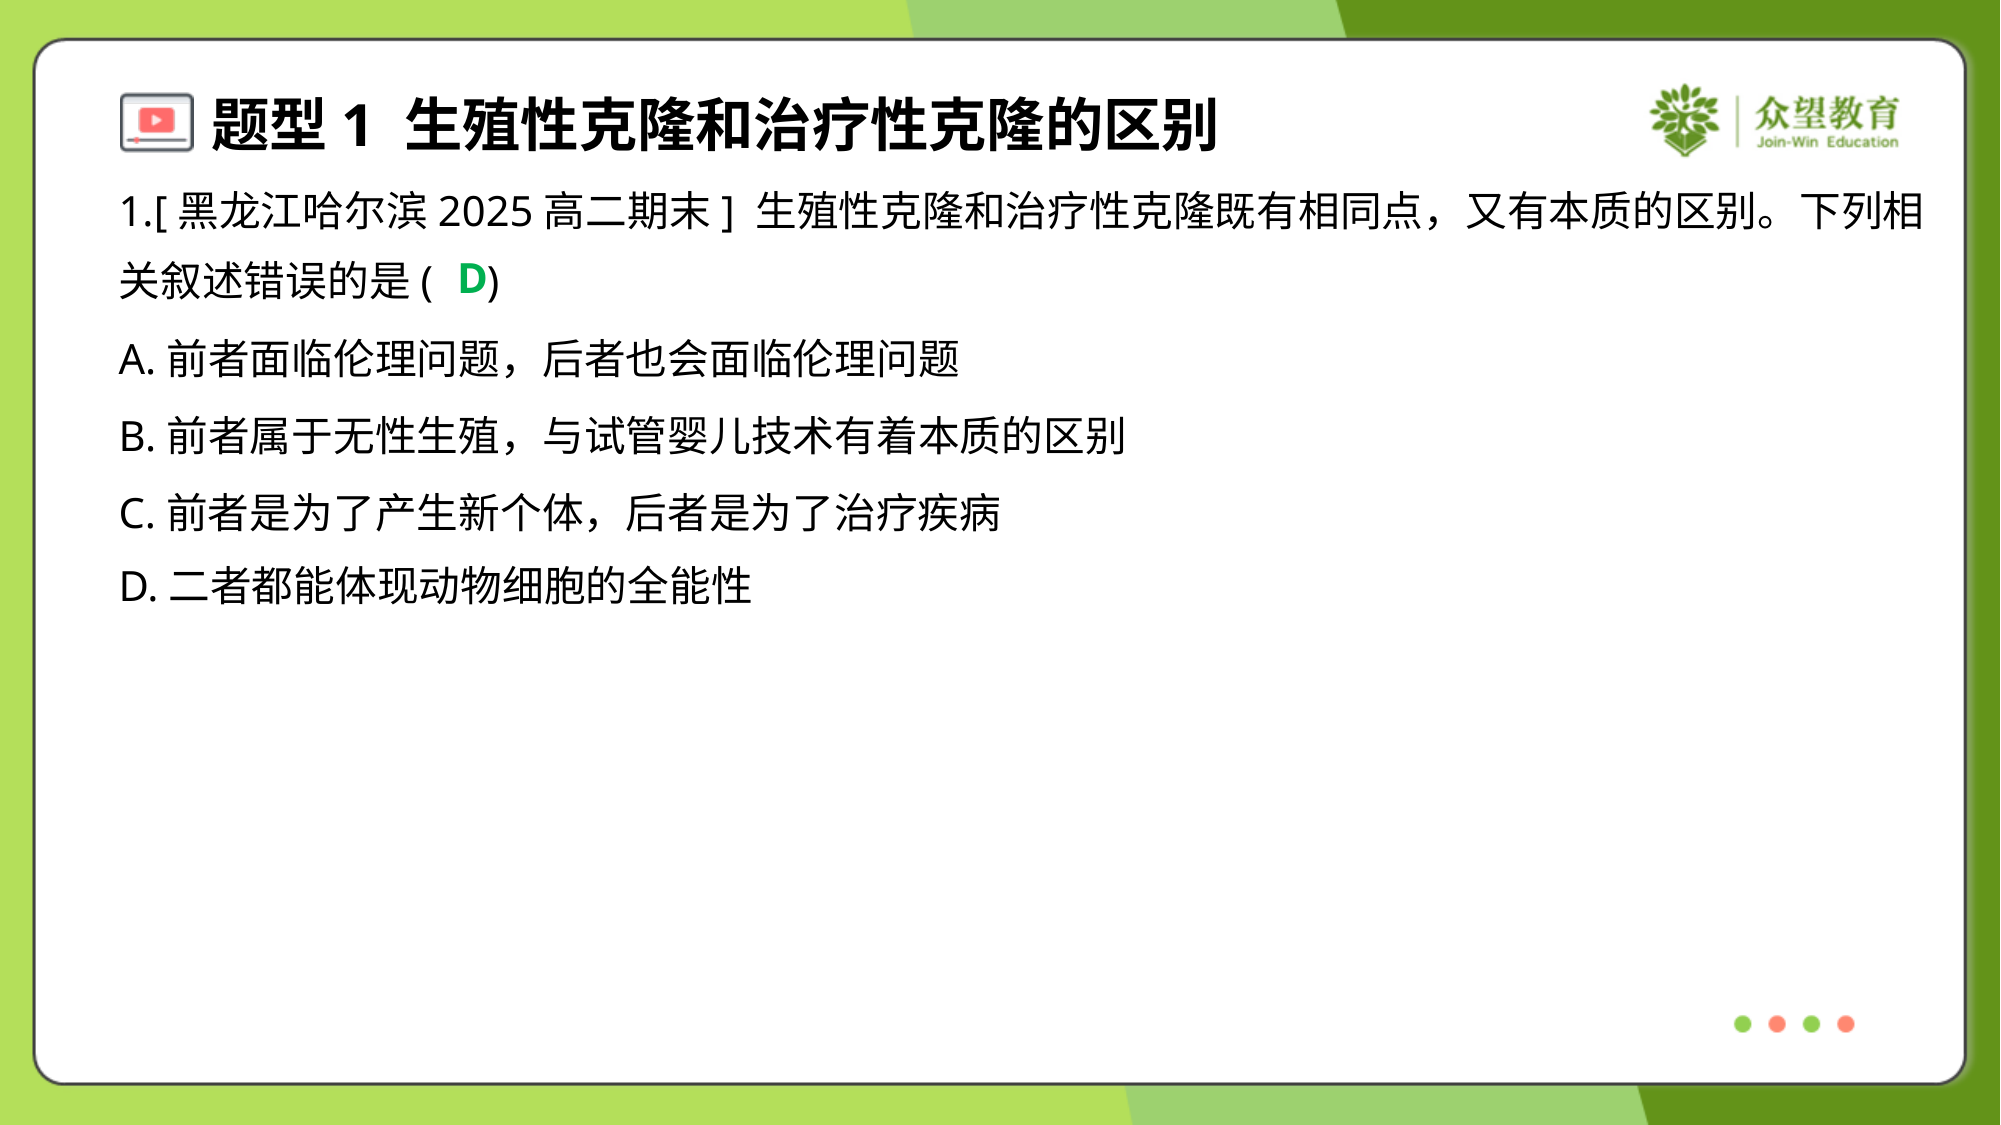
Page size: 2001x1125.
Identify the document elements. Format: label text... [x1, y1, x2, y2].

text_box 1.[黑龙江哈尔滨2025高二期末] 生殖性克隆和治疗性克隆既有相同点，又有本质的区别。下列相 关叙述错误的是( ) [118, 159, 1883, 298]
text_box A.前者面临伦理问题，后者也会面临伦理问题 B.前者属于无性生殖，与试管婴儿技术有着本质的区别 C.前者是为了产生新个体，后者是为了治疗疾病 D.二者都能体现动物细胞的全能性 [118, 307, 1883, 603]
picture [0, 0, 2000, 1125]
text_box D [440, 231, 505, 296]
